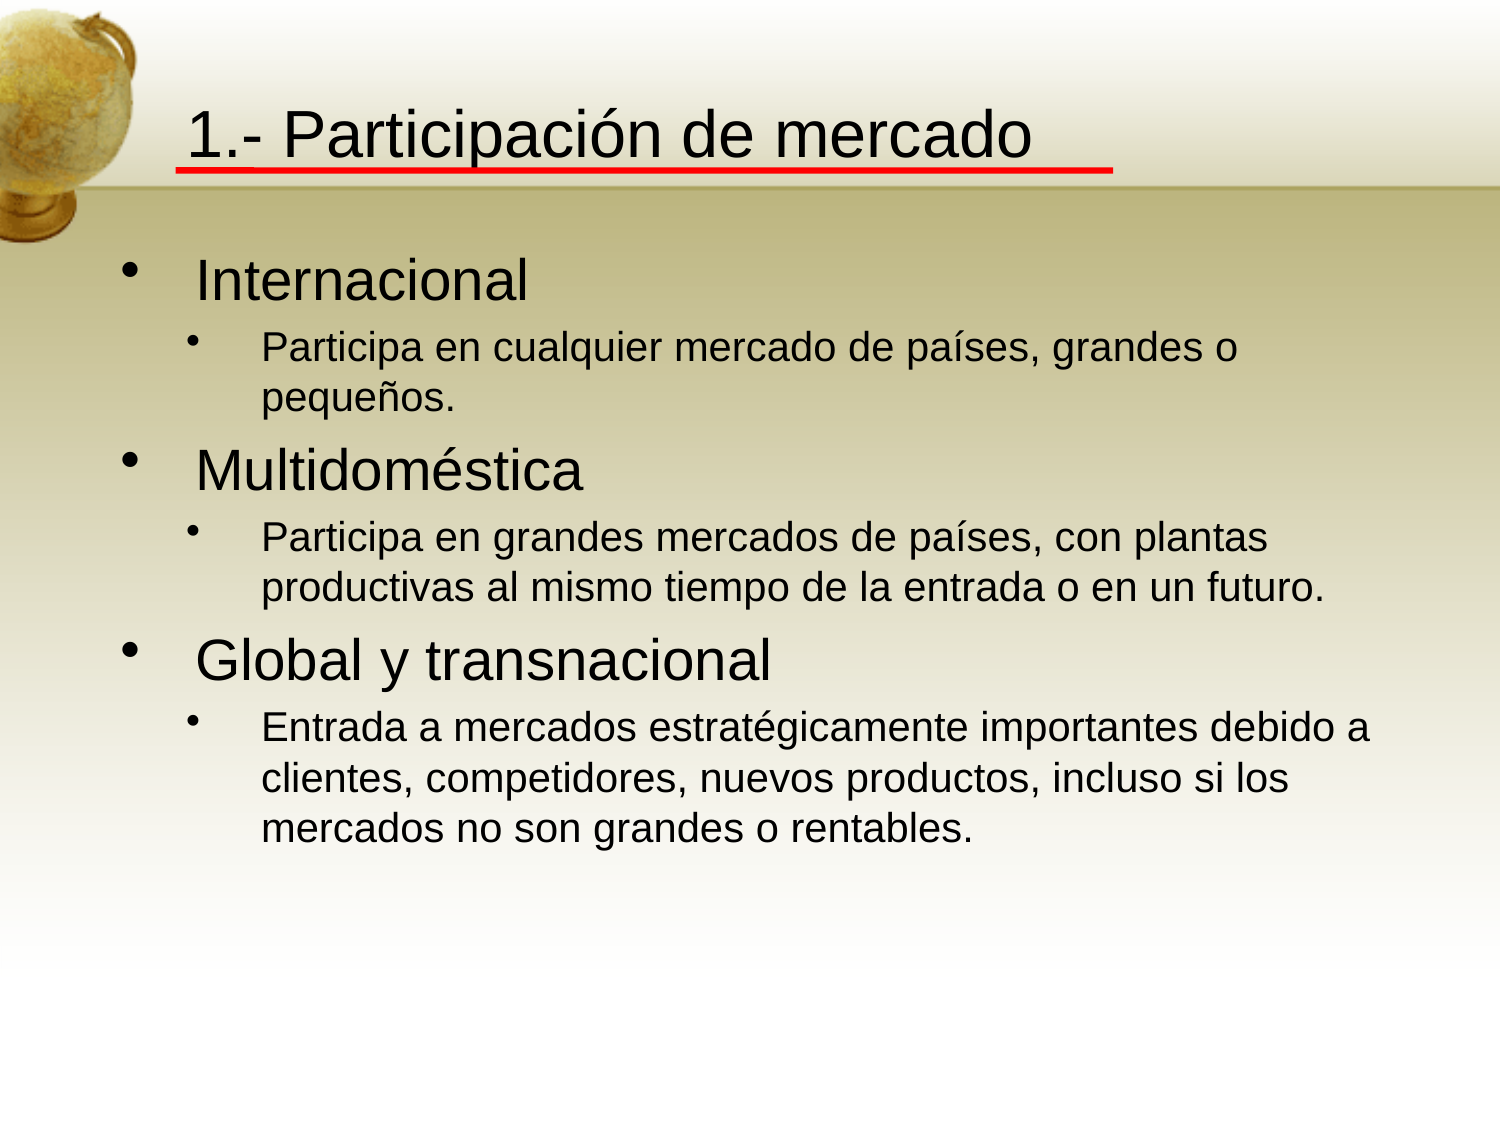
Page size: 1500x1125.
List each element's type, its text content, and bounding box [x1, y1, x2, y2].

picture [0, 0, 1500, 1125]
list Internacional Participa en cualquier mercado de países, grandes o pequeños. Multidoméstica Participa en grandes mercados de países, con plantas productivas al mismo tiempo de la entrada o en un futuro. Global y transnacional Entrada a mercados estratégicamente importantes debido a clientes, competidores, nuevos productos, incluso si los mercados no son grandes o rentables. [105, 234, 1454, 1091]
title 1.- Participación de mercado [170, 36, 1436, 179]
